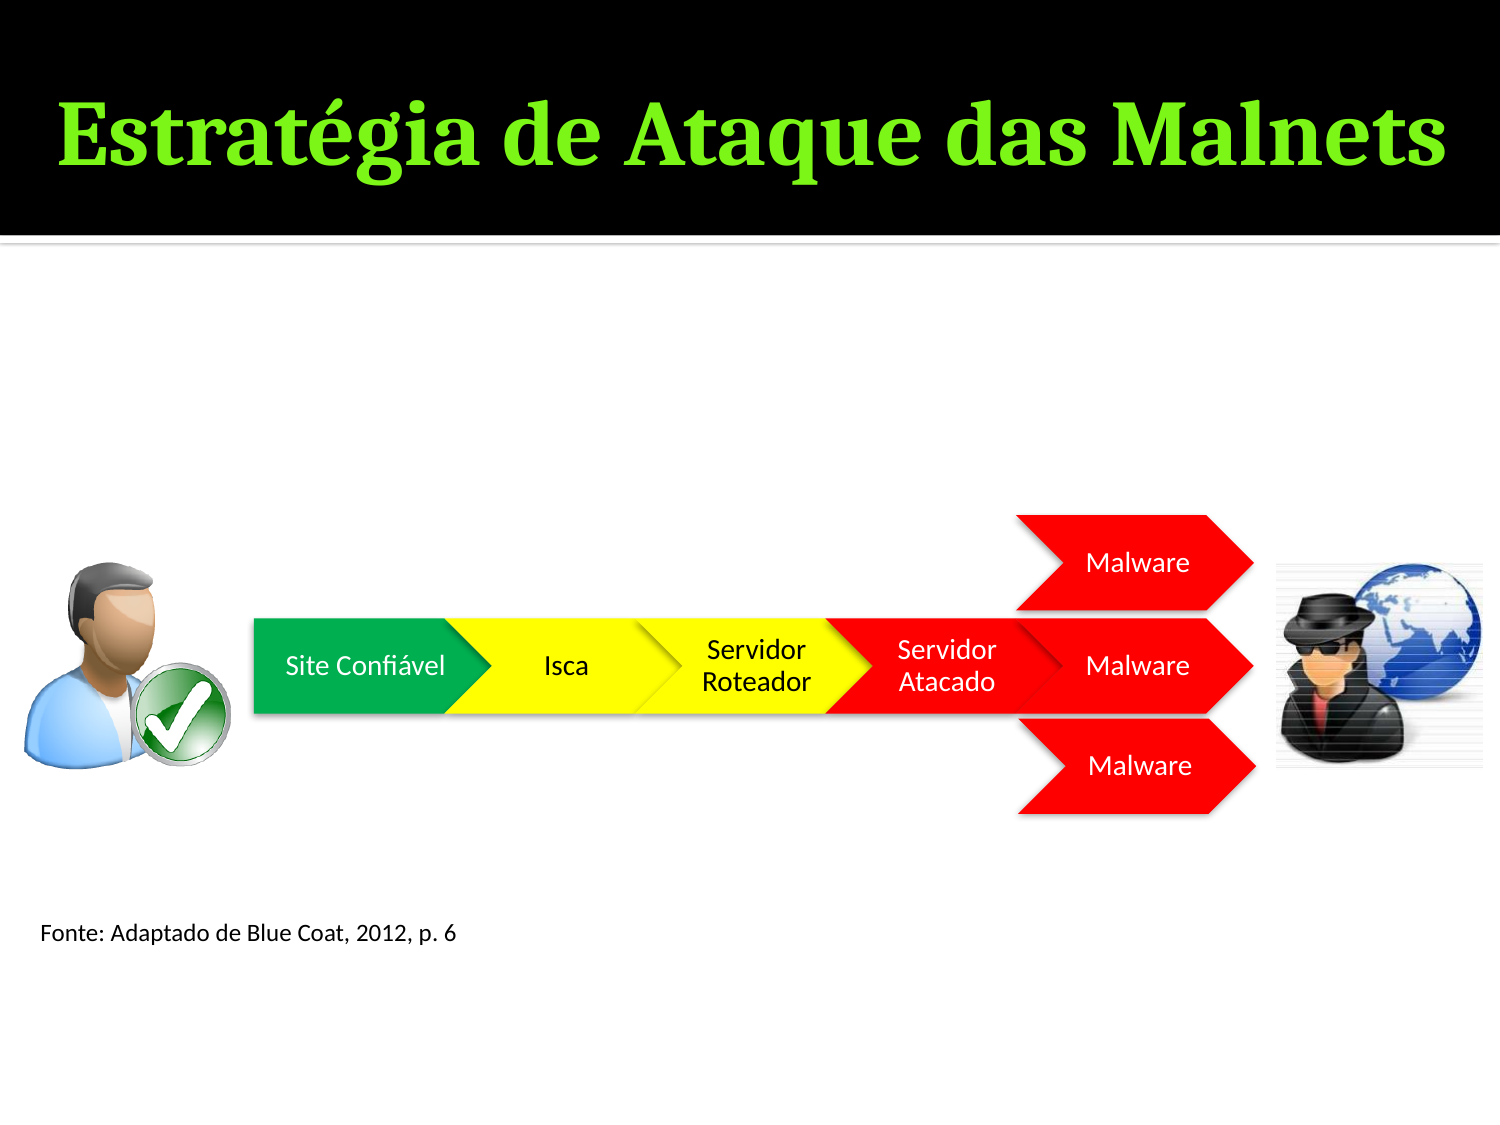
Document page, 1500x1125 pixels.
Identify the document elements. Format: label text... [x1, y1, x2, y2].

picture [1276, 562, 1483, 770]
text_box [253, 562, 1254, 770]
text_box Fonte: Adaptado de Blue Coat, 2012, p. 6 [25, 908, 473, 954]
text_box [1015, 515, 1255, 611]
picture [23, 562, 231, 770]
title Estratégia de Ataque das Malnets [41, 25, 1459, 231]
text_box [1018, 718, 1257, 814]
